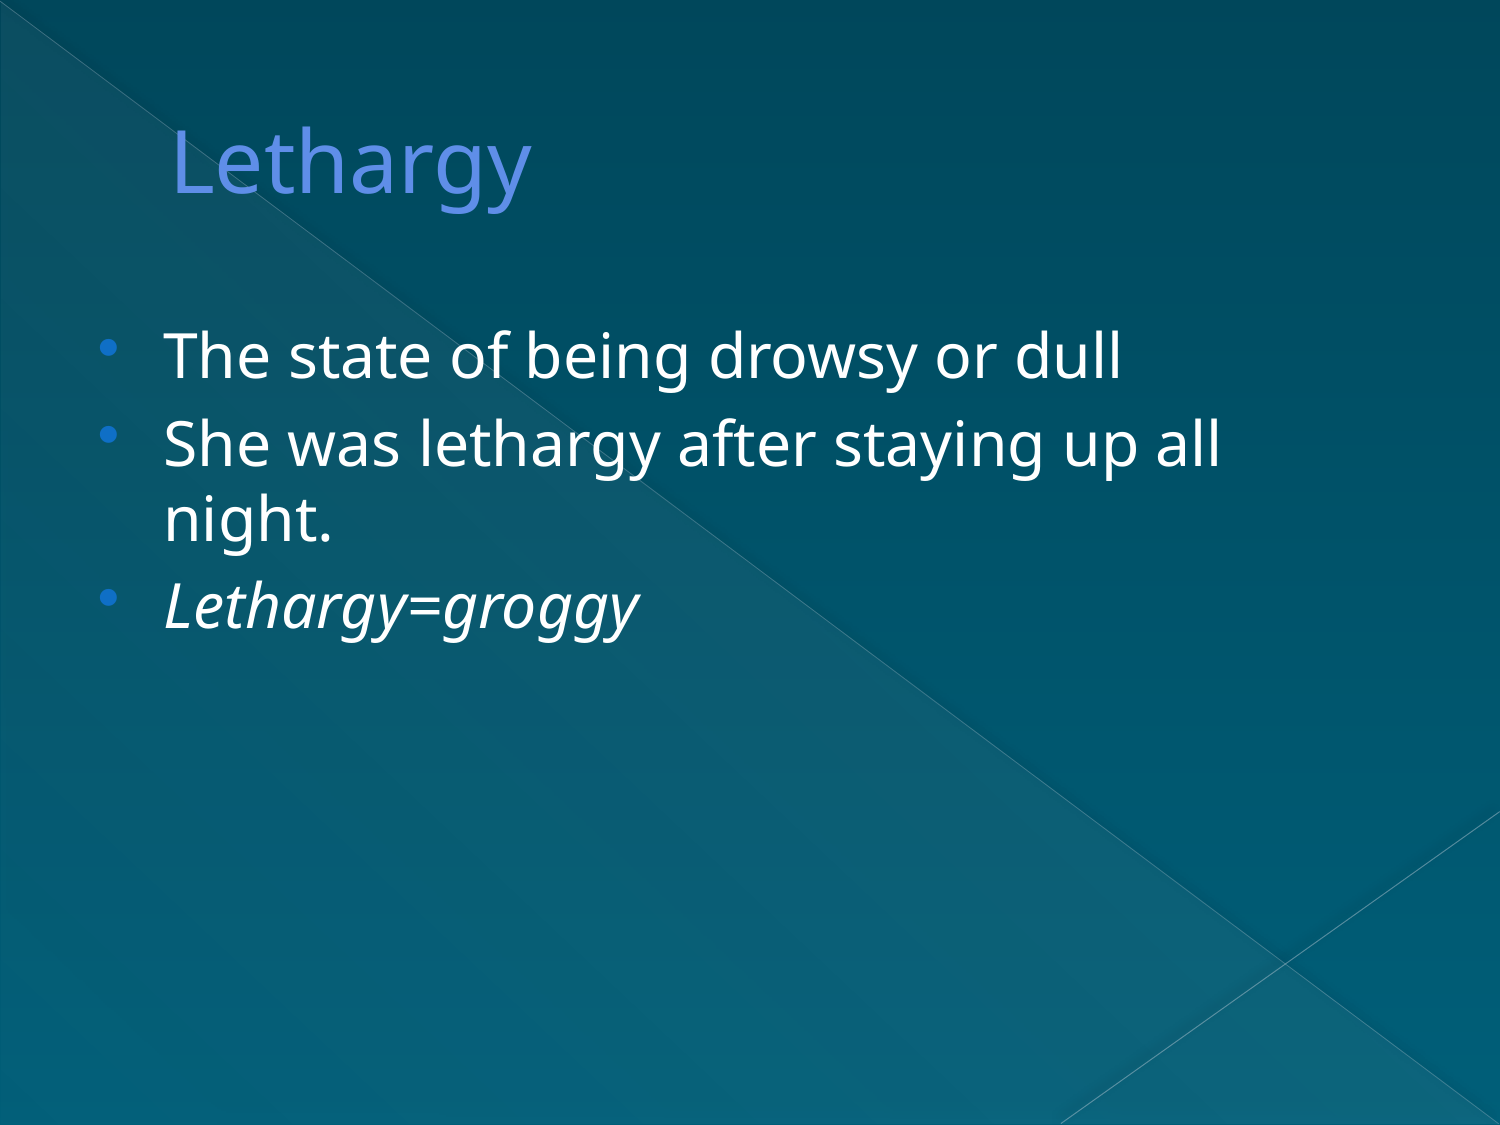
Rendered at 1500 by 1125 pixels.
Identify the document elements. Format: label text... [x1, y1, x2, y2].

list The state of being drowsy or dull She was lethargy after staying up all night. Lethargy=groggy [75, 308, 1425, 1059]
title Lethargy [75, 43, 1425, 274]
